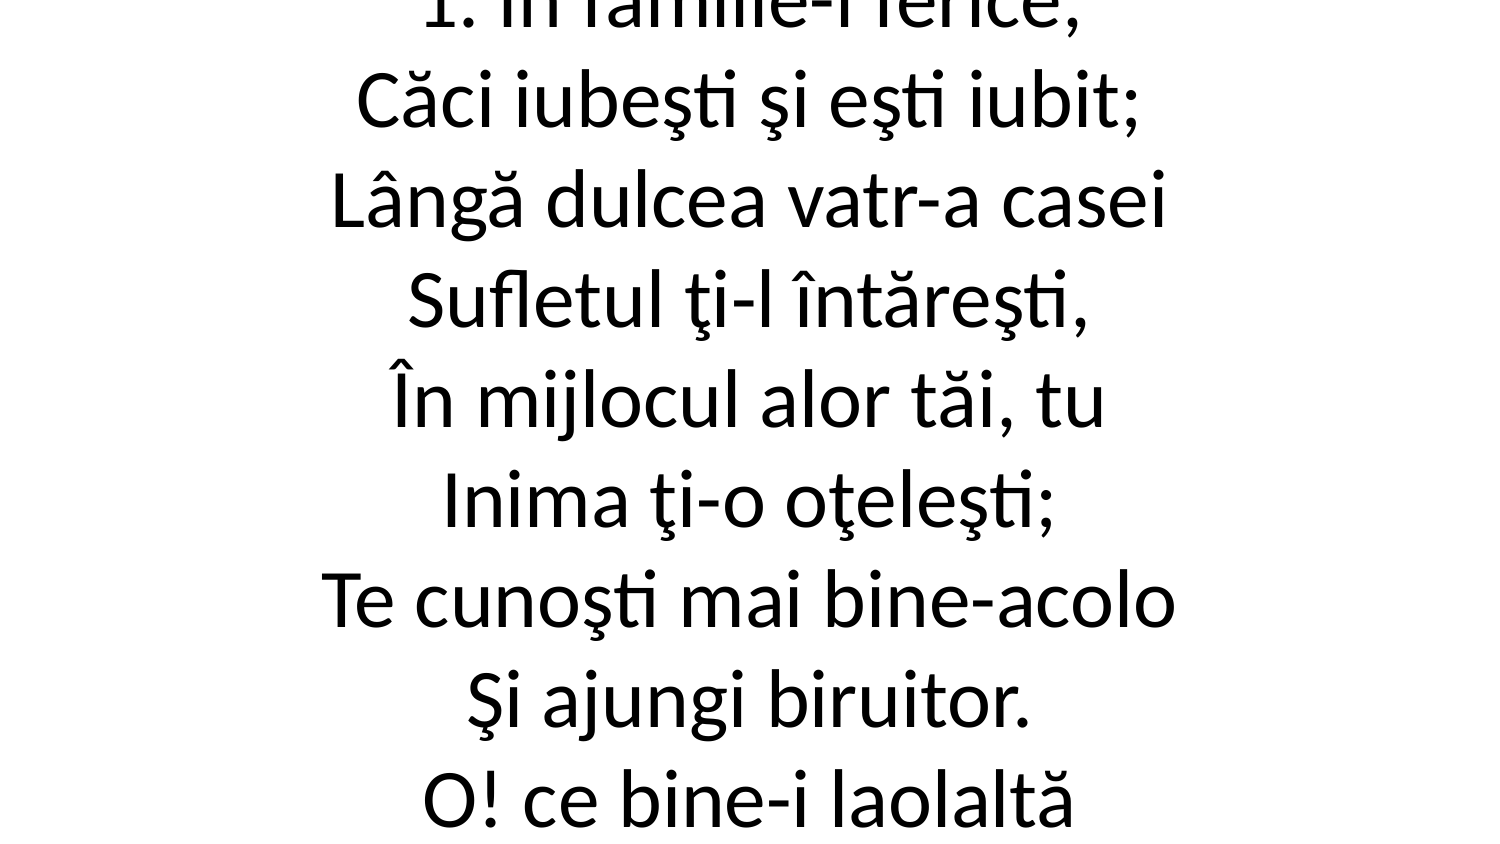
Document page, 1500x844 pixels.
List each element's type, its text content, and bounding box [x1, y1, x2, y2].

text_box 1. În familie-i ferice, Căci iubeşti şi eşti iubit; Lângă dulcea vatr-a casei Sufletul ţi-l întăreşti, În mijlocul alor tăi, tu Inima ţi-o oţeleşti; Te cunoşti mai bine-acolo Şi ajungi biruitor. O! ce bine-i laolaltă Cu acei ce îi iubeşti! [306, 0, 1194, 844]
